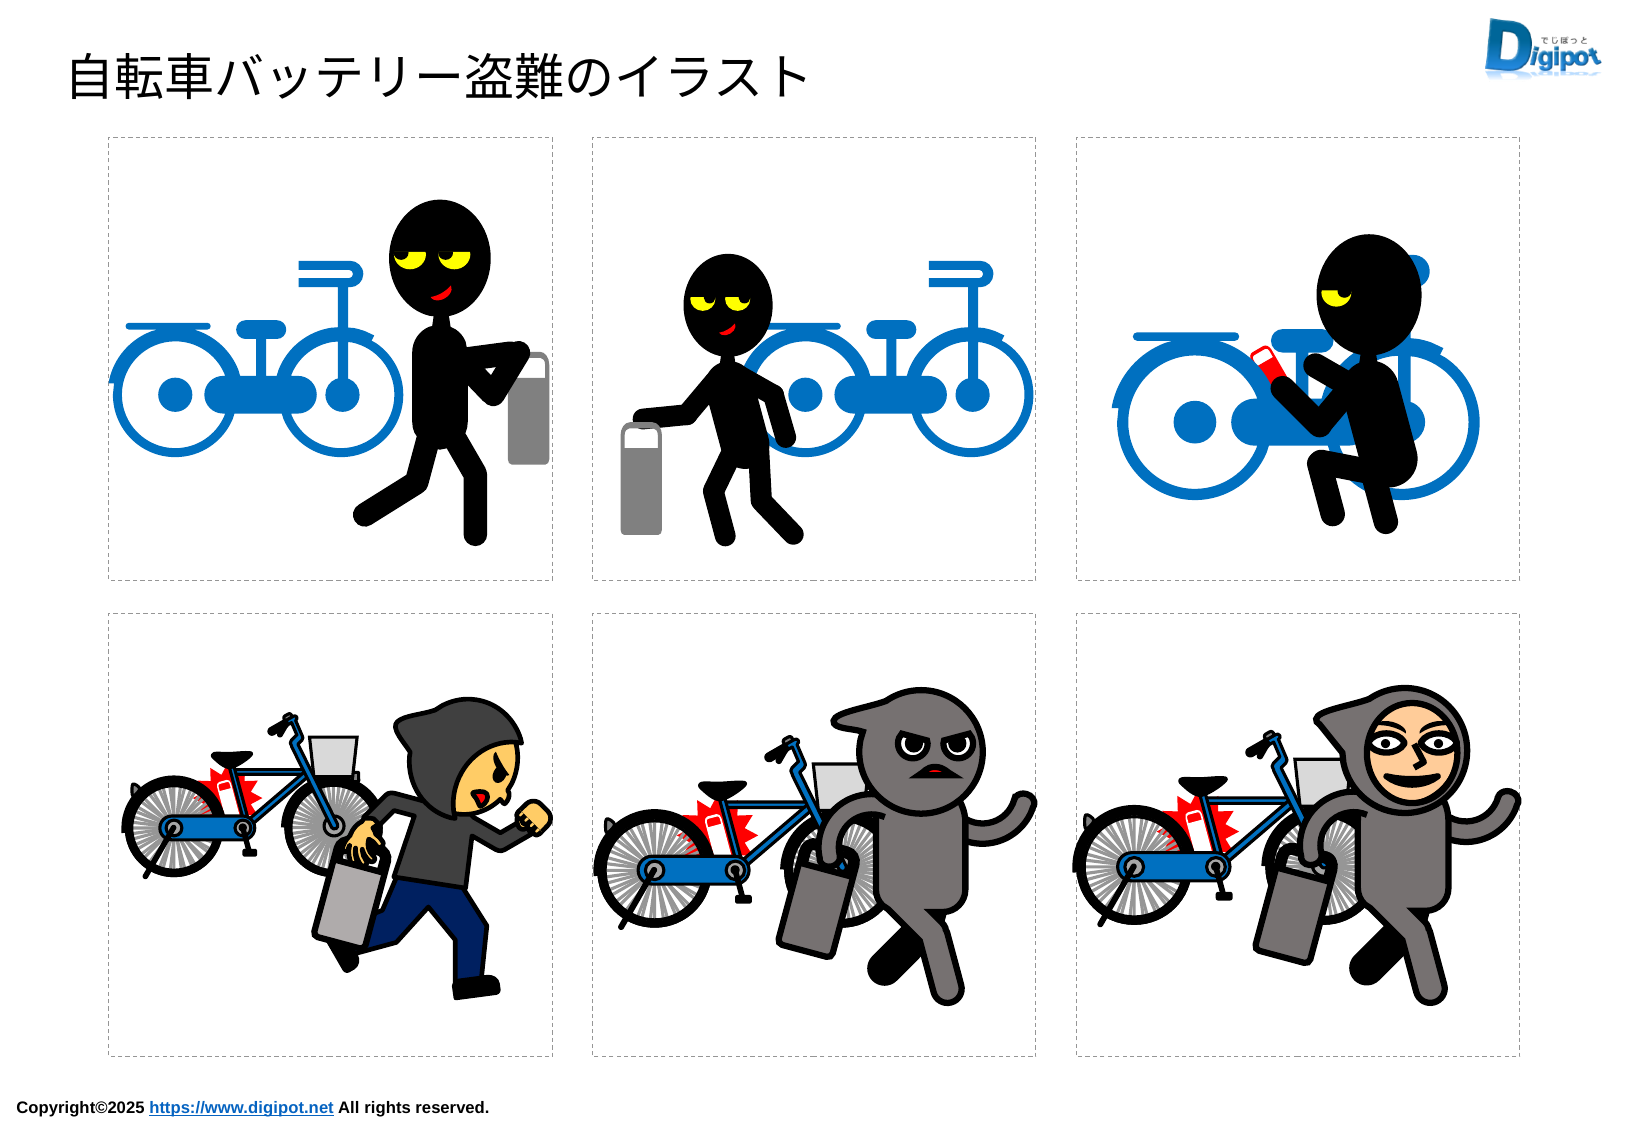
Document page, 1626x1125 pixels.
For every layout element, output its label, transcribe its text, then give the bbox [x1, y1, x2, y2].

picture [1485, 18, 1602, 82]
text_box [620, 253, 1034, 551]
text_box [1111, 234, 1480, 535]
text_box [594, 690, 1030, 1003]
text_box 自転車バッテリー盗難のイラスト [49, 38, 829, 113]
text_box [108, 199, 550, 547]
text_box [1073, 687, 1514, 1003]
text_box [122, 695, 549, 996]
